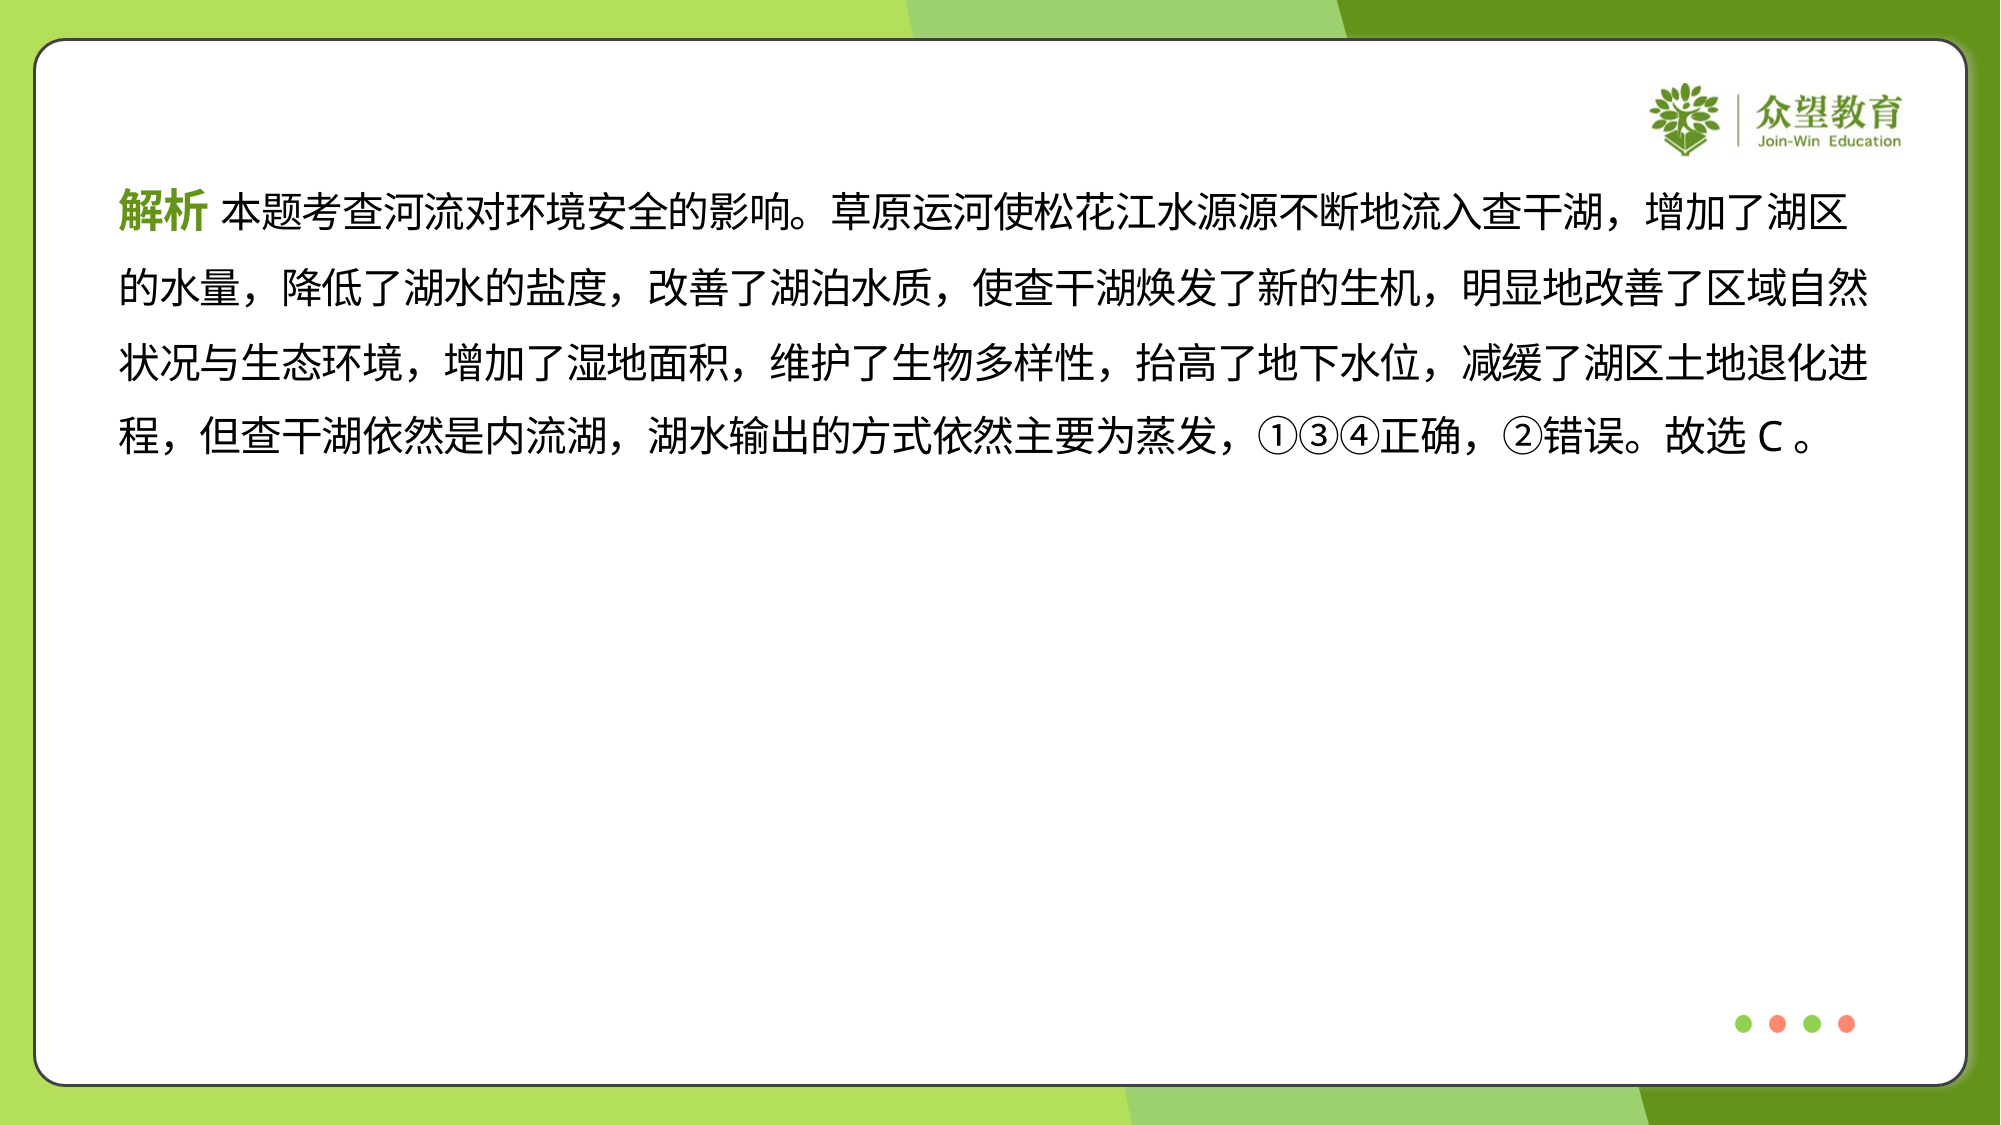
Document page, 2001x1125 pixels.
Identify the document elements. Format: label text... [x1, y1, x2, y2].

picture [0, 0, 2000, 1125]
text_box 解析 本题考查河流对环境安全的影响。草原运河使松花江水源源不断地流入查干湖，增加了湖区 的水量，降低了湖水的盐度，改善了湖泊水质，使查干湖焕发了新的生机，明显地改善了区域自然 状况与生态环境，增加了湿地面积，维护了生物多样性，抬高了地下水位，减缓了湖区土地退化进 程，但查干湖依然是内流湖，湖水输出的方式依然主要为蒸发，①③④正确，②错误。故选C。 [118, 159, 1883, 452]
